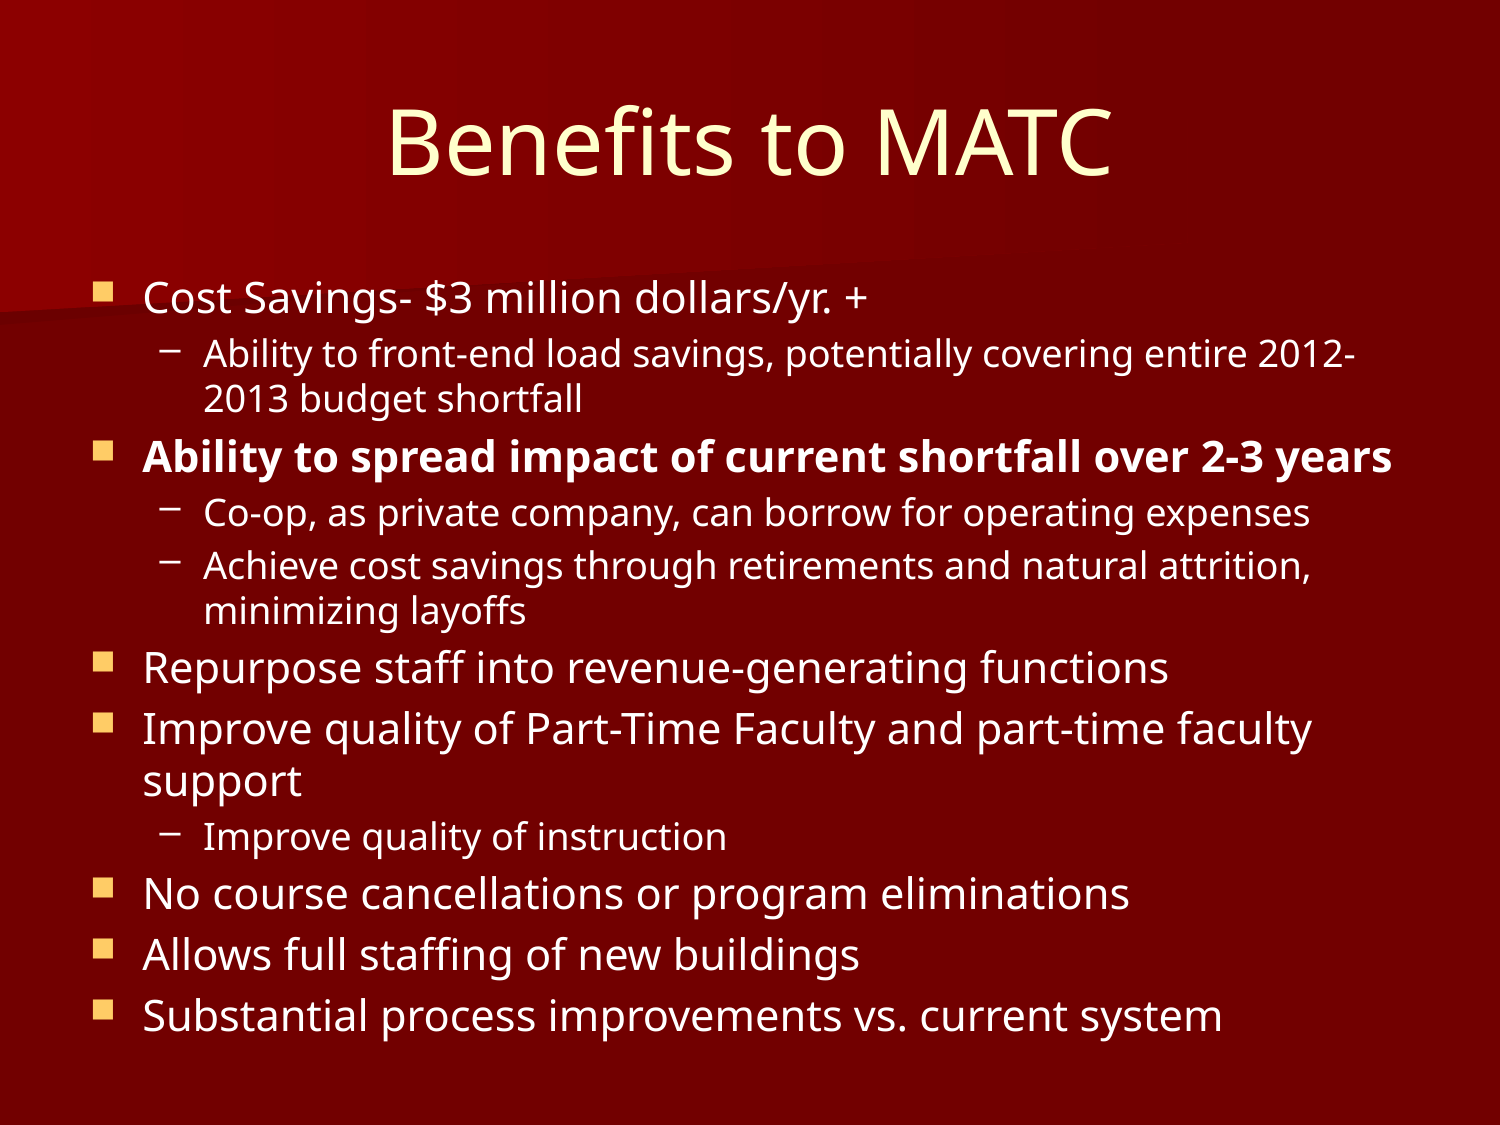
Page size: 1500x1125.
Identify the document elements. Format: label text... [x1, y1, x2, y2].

title Benefits to MATC [75, 45, 1425, 233]
list Cost Savings- $3 million dollars/yr. + Ability to front-end load savings, potentially covering entire 2012-2013 budget shortfall Ability to spread impact of current shortfall over 2-3 years Co-op, as private company, can borrow for operating expenses Achieve cost savings through retirements and natural attrition, minimizing layoffs Repurpose staff into revenue-generating functions Improve quality of Part-Time Faculty and part-time faculty support Improve quality of instruction No course cancellations or program eliminations Allows full staffing of new buildings Substantial process improvements vs. current system [75, 262, 1425, 1075]
